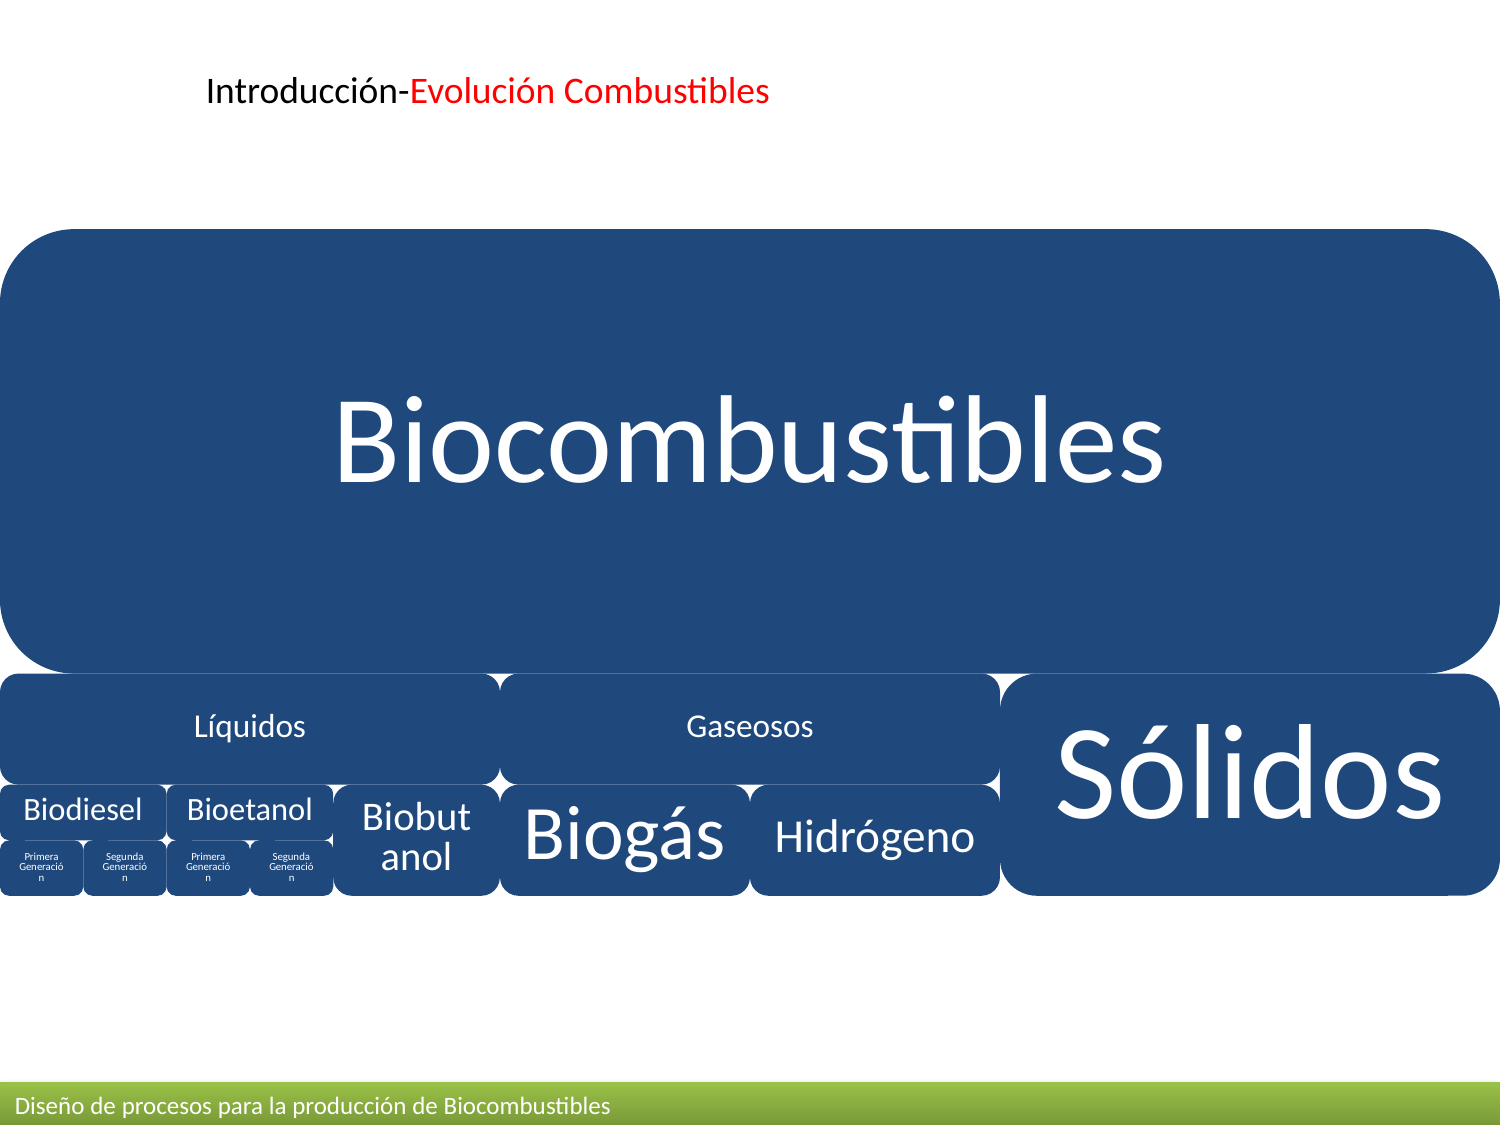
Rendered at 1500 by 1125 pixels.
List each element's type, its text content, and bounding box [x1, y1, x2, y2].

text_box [0, 228, 1500, 897]
text_box Diseño de procesos para la producción de Biocombustibles [0, 1082, 1500, 1125]
text_box Introducción-Evolución Combustibles [191, 58, 786, 119]
